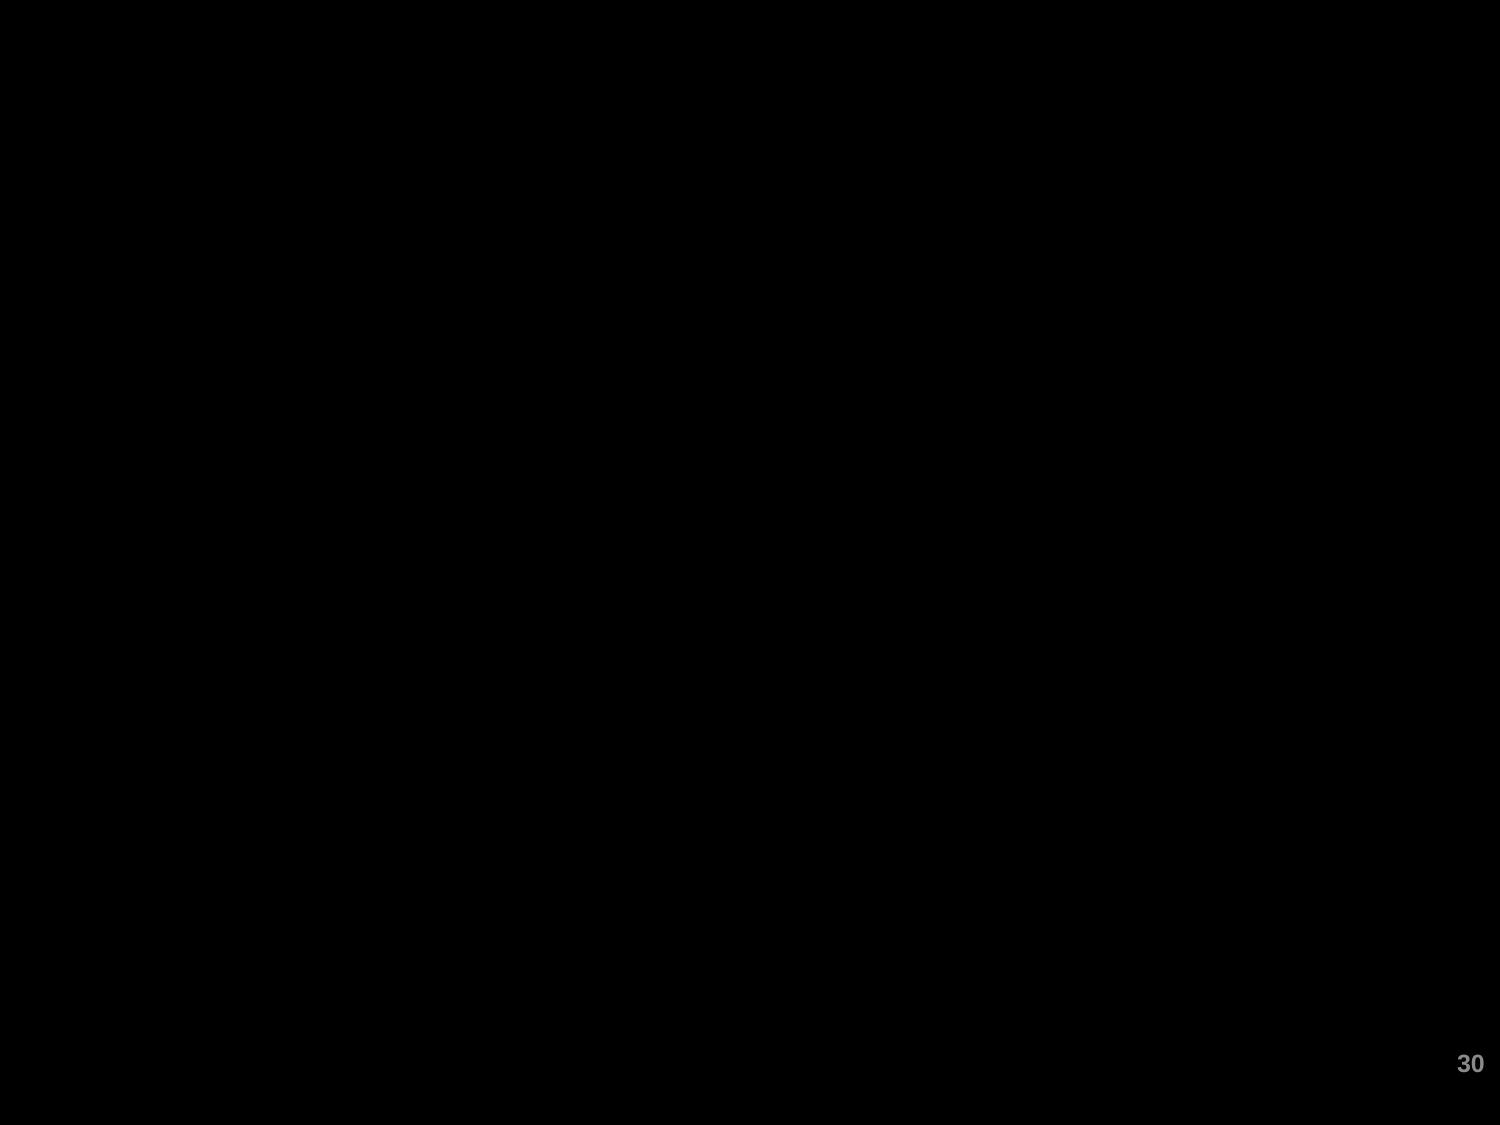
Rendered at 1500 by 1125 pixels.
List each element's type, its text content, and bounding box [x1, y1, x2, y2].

slide_number 29 [1412, 1050, 1500, 1075]
